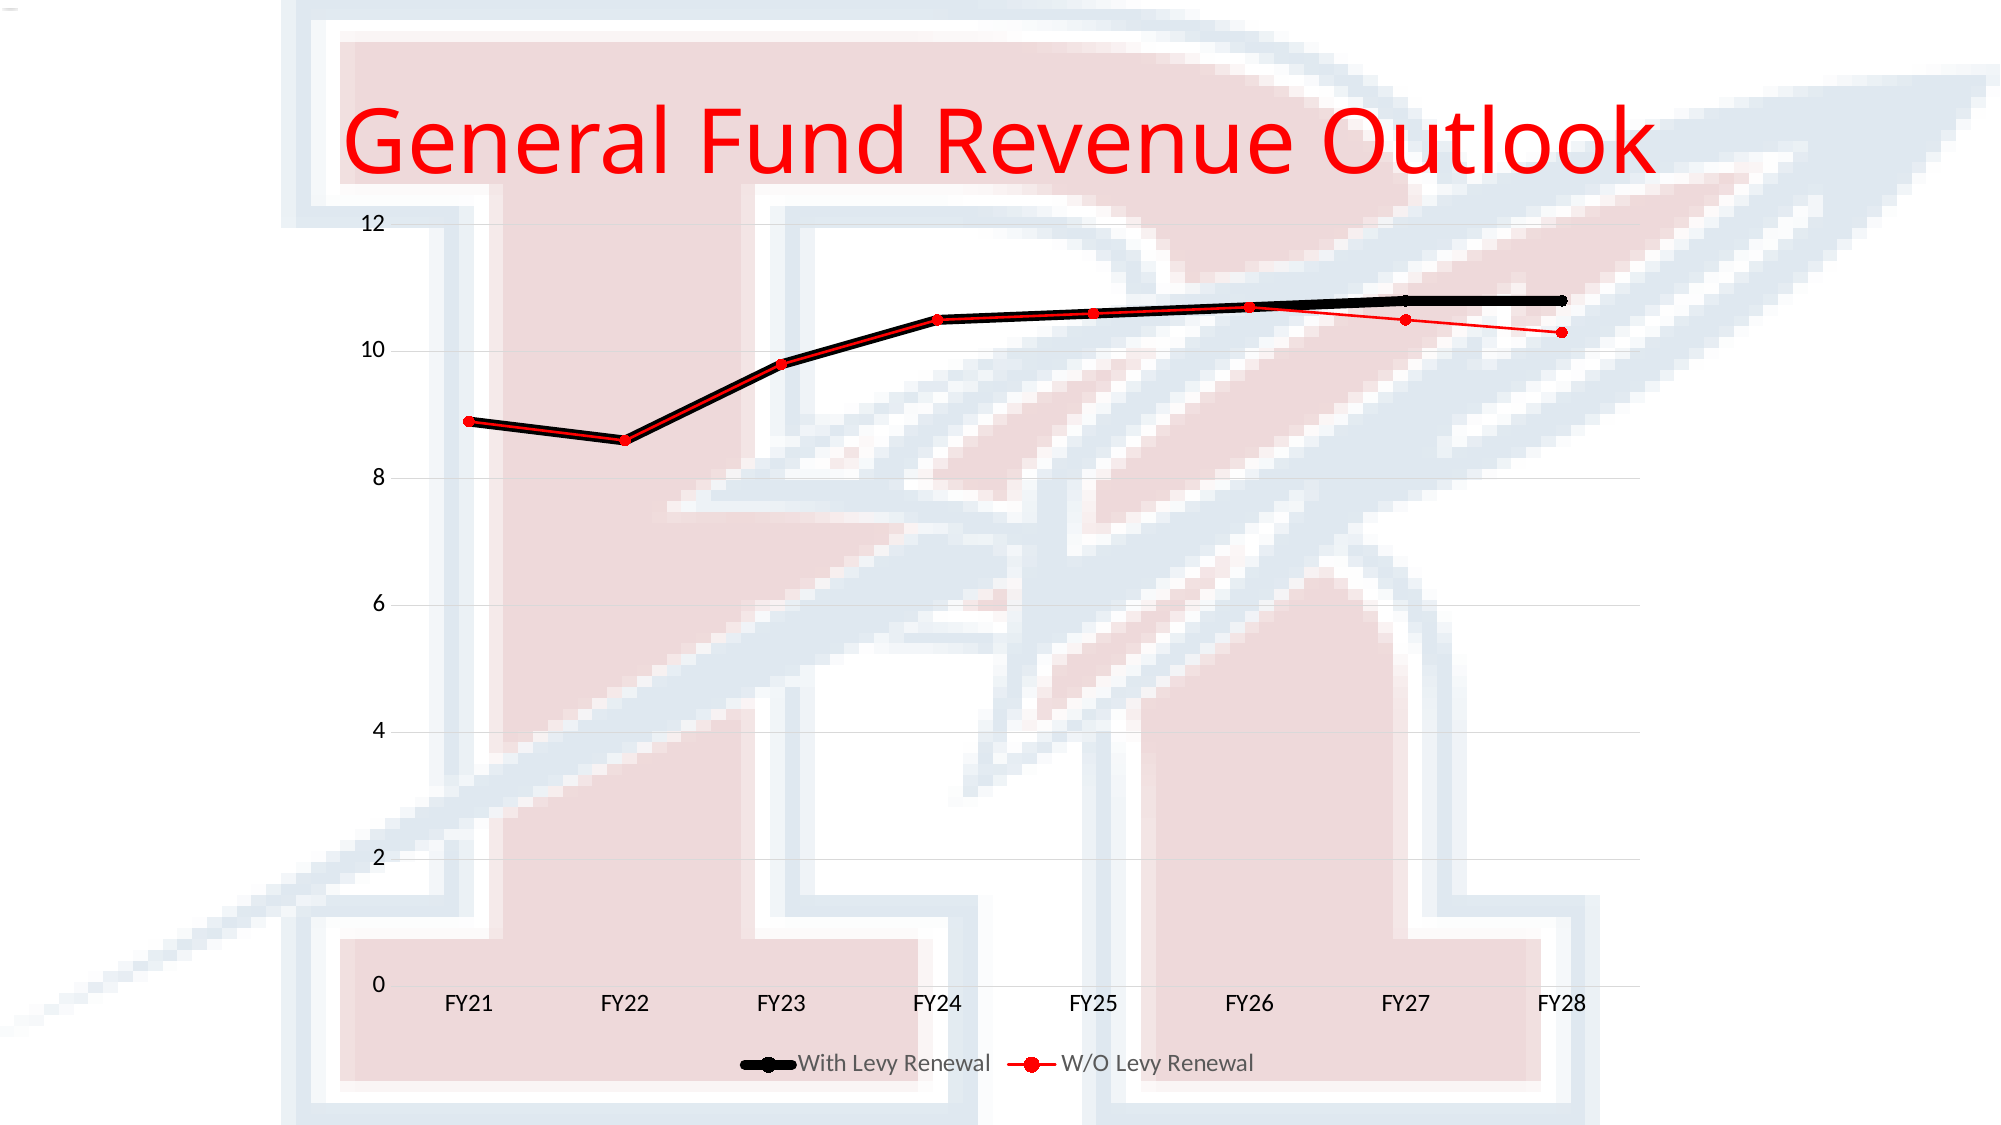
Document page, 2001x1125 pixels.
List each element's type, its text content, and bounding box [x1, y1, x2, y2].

chart [333, 194, 1667, 1084]
title General Fund Revenue Outlook [249, 41, 1750, 200]
